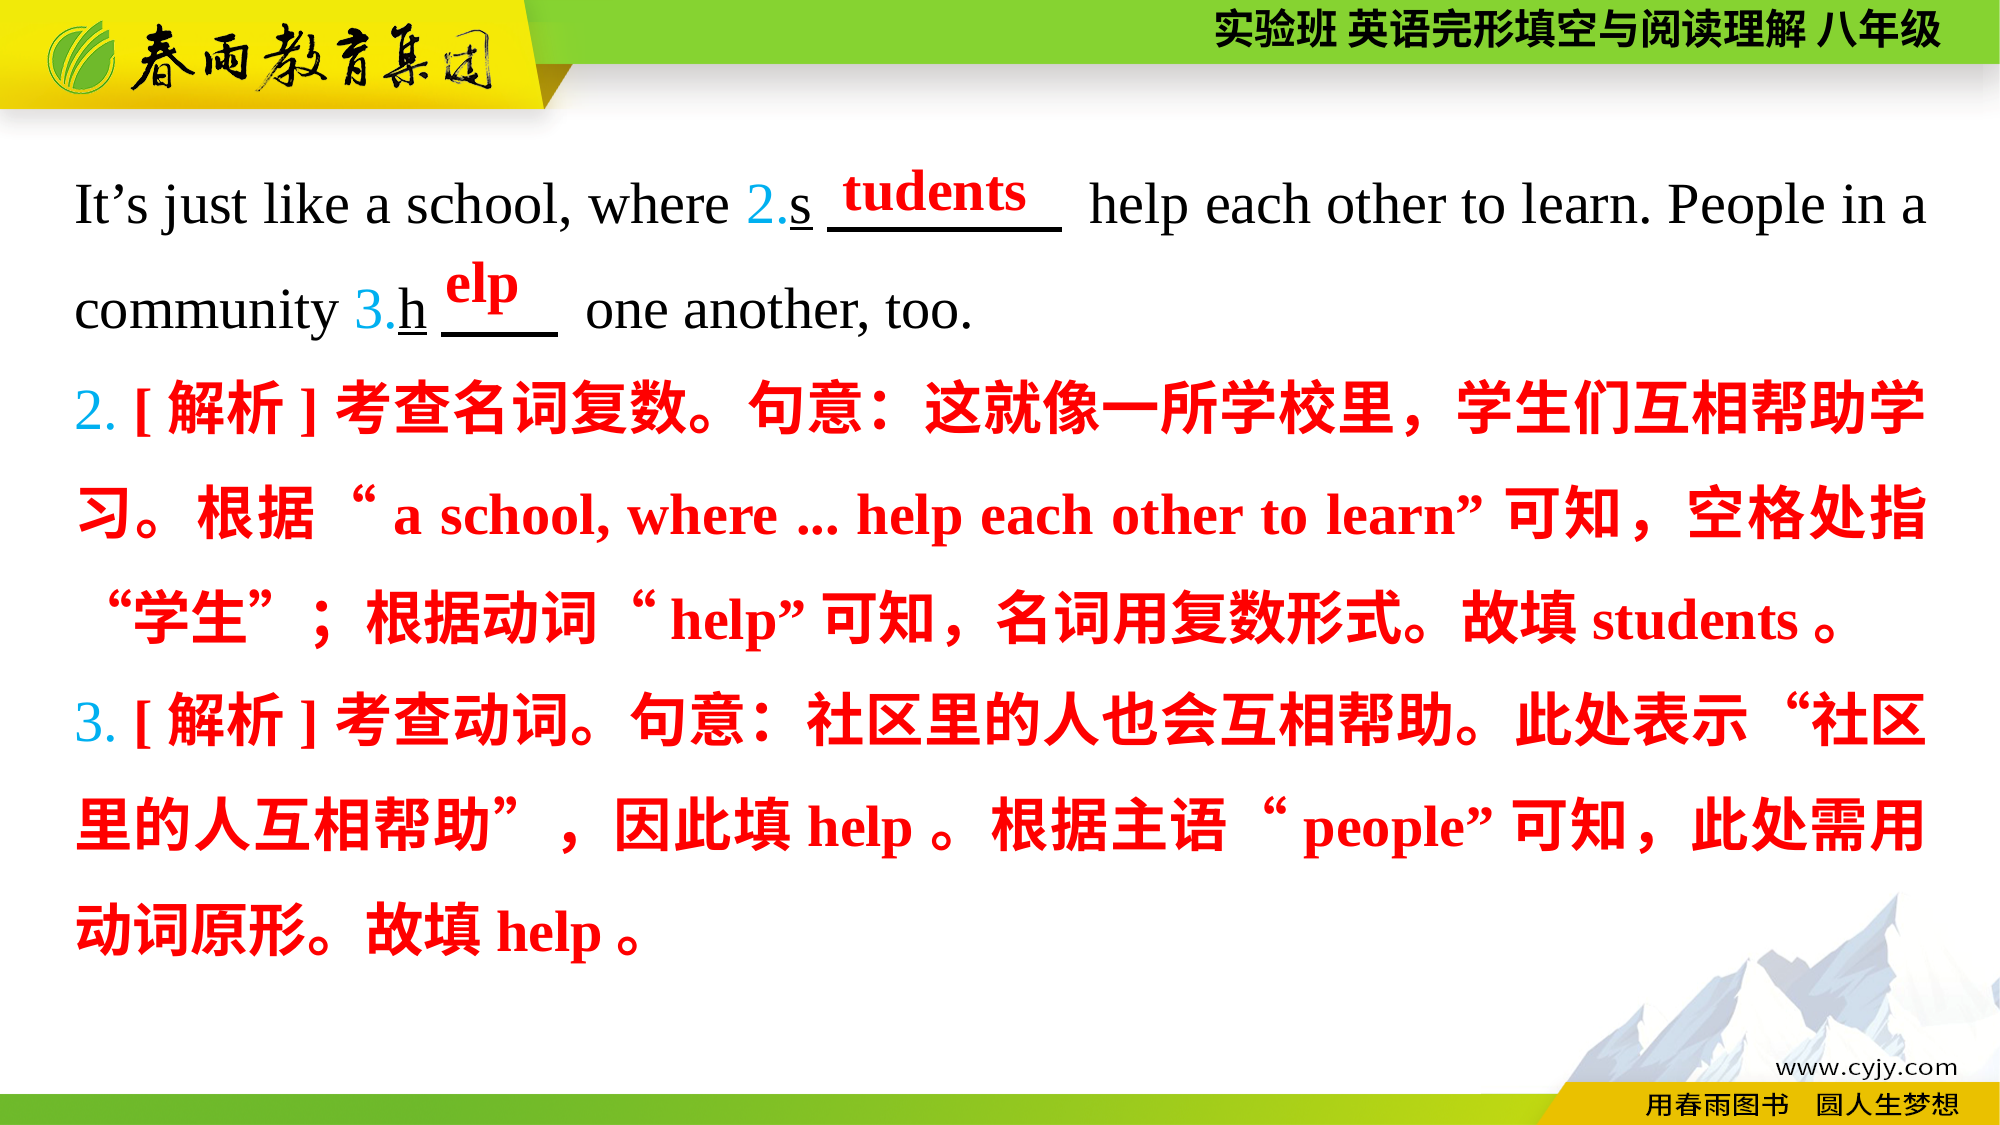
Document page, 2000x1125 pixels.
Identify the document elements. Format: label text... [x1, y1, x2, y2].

list It’s just like a school, where 2.s help each other to learn. People in a community 3.h one another, too. [59, 122, 1944, 329]
text_box 2. [解析]考查名词复数。句意：这就像一所学校里，学生们互相帮助学习。根据“a school, where ... help each other to learn”可知，空格处指“学生”；根据动词“help”可知，名词用复数形式。故填students。 [59, 329, 1944, 640]
text_box 3. [解析]考查动词。句意：社区里的人也会互相帮助。此处表示“社区里的人互相帮助”，因此填help。根据主语“people”可知，此处需用动词原形。故填help。 [59, 640, 1944, 971]
text_box tudents [828, 144, 1043, 230]
picture [0, 0, 2000, 1125]
text_box elp [430, 236, 535, 322]
